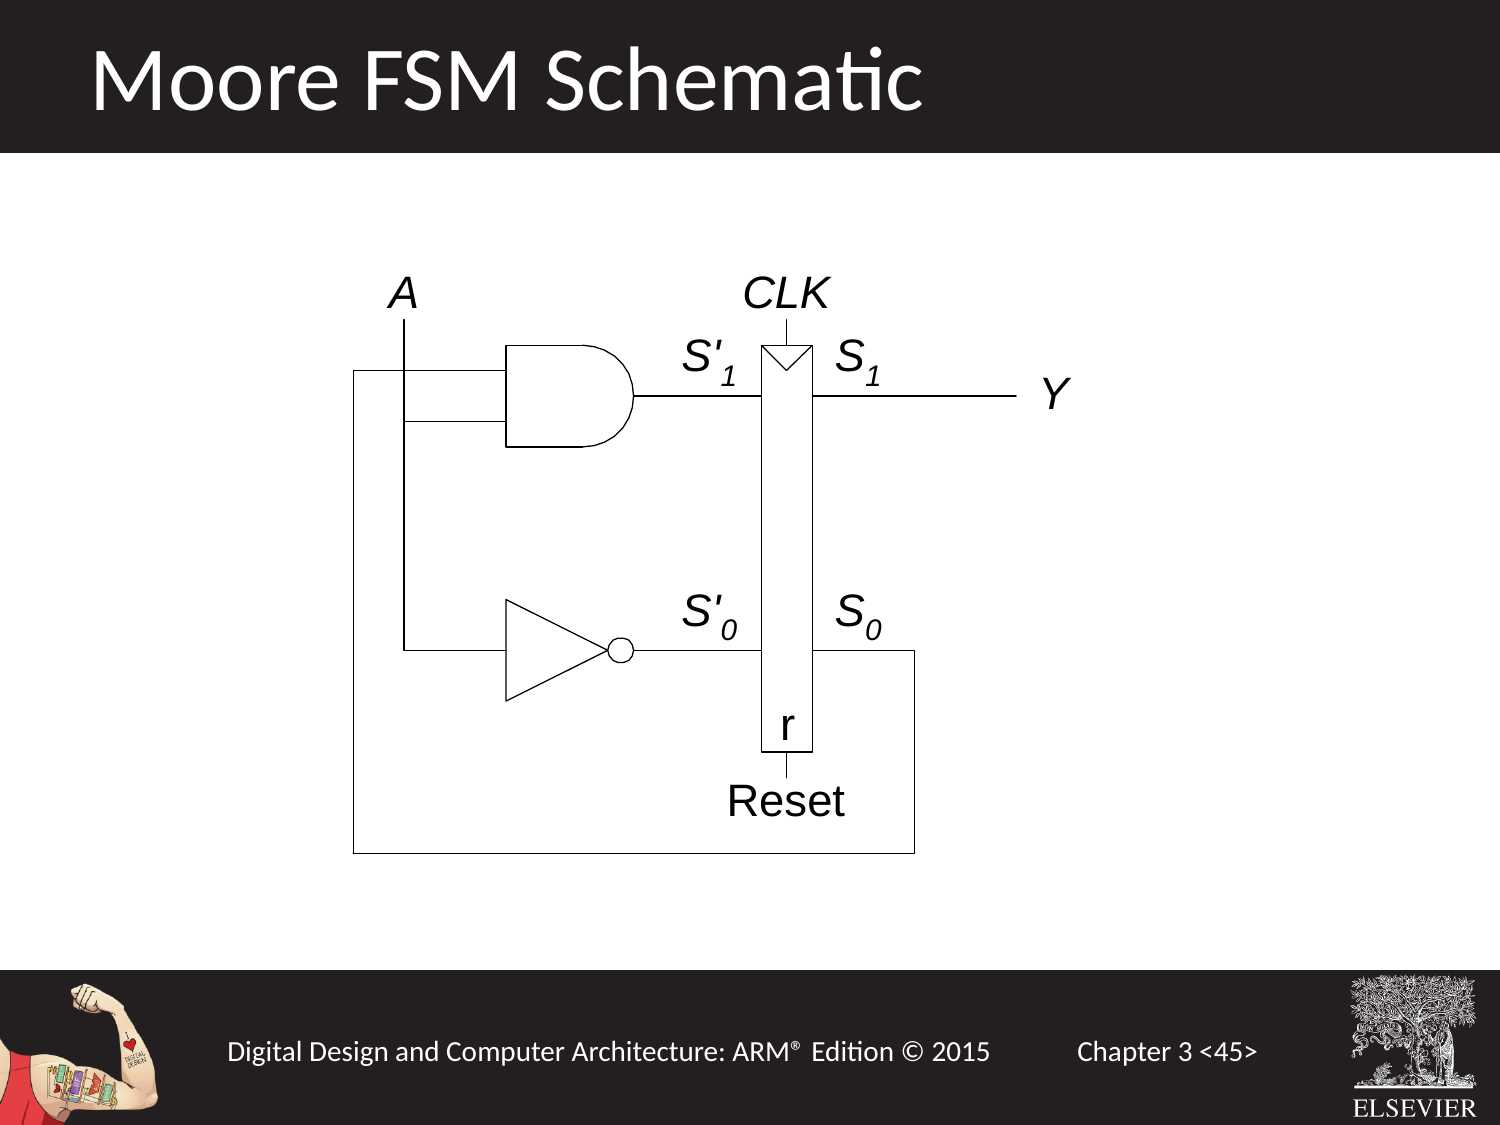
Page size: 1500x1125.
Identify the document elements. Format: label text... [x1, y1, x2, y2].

text_box [87, 174, 1413, 1025]
text_box Moore FSM Schematic [75, 11, 1375, 136]
picture [345, 237, 1124, 863]
picture [0, 979, 163, 1125]
picture [1350, 974, 1477, 1117]
